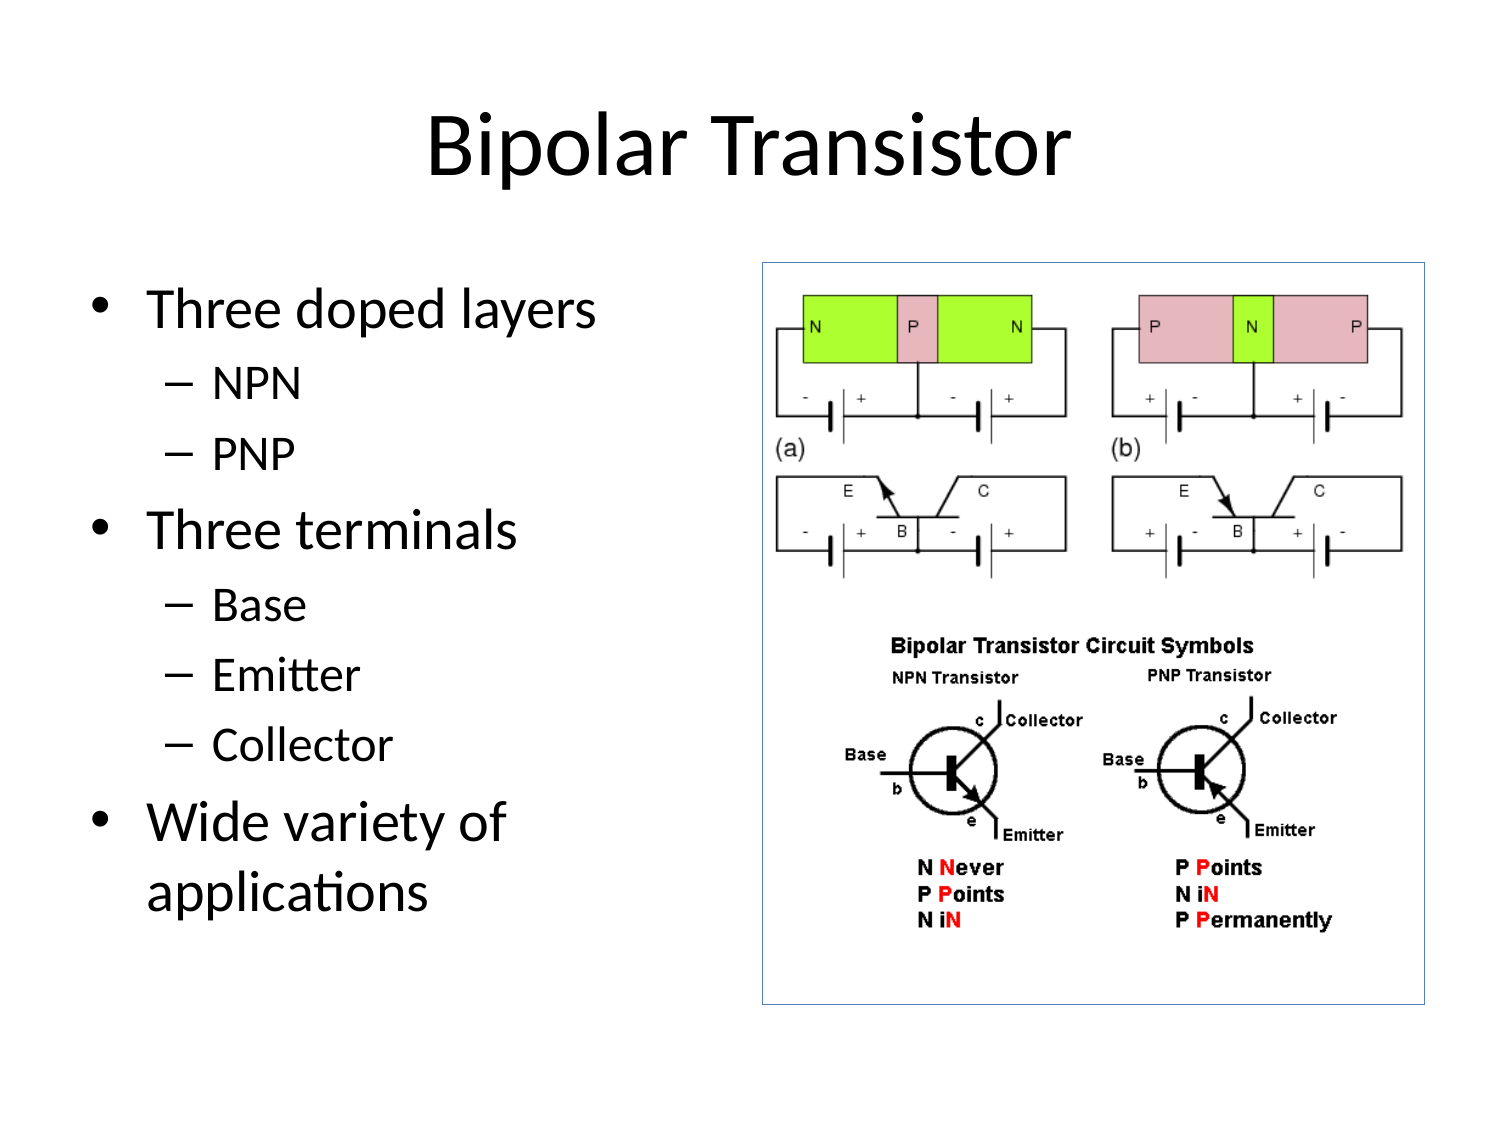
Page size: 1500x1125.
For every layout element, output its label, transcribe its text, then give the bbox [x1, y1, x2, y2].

picture [785, 624, 1393, 941]
list Three doped layers NPN PNP Three terminals Base Emitter Collector Wide variety of applications [75, 262, 738, 1005]
title Bipolar Transistor [75, 45, 1425, 233]
picture [767, 287, 1410, 587]
list [762, 262, 1425, 1005]
